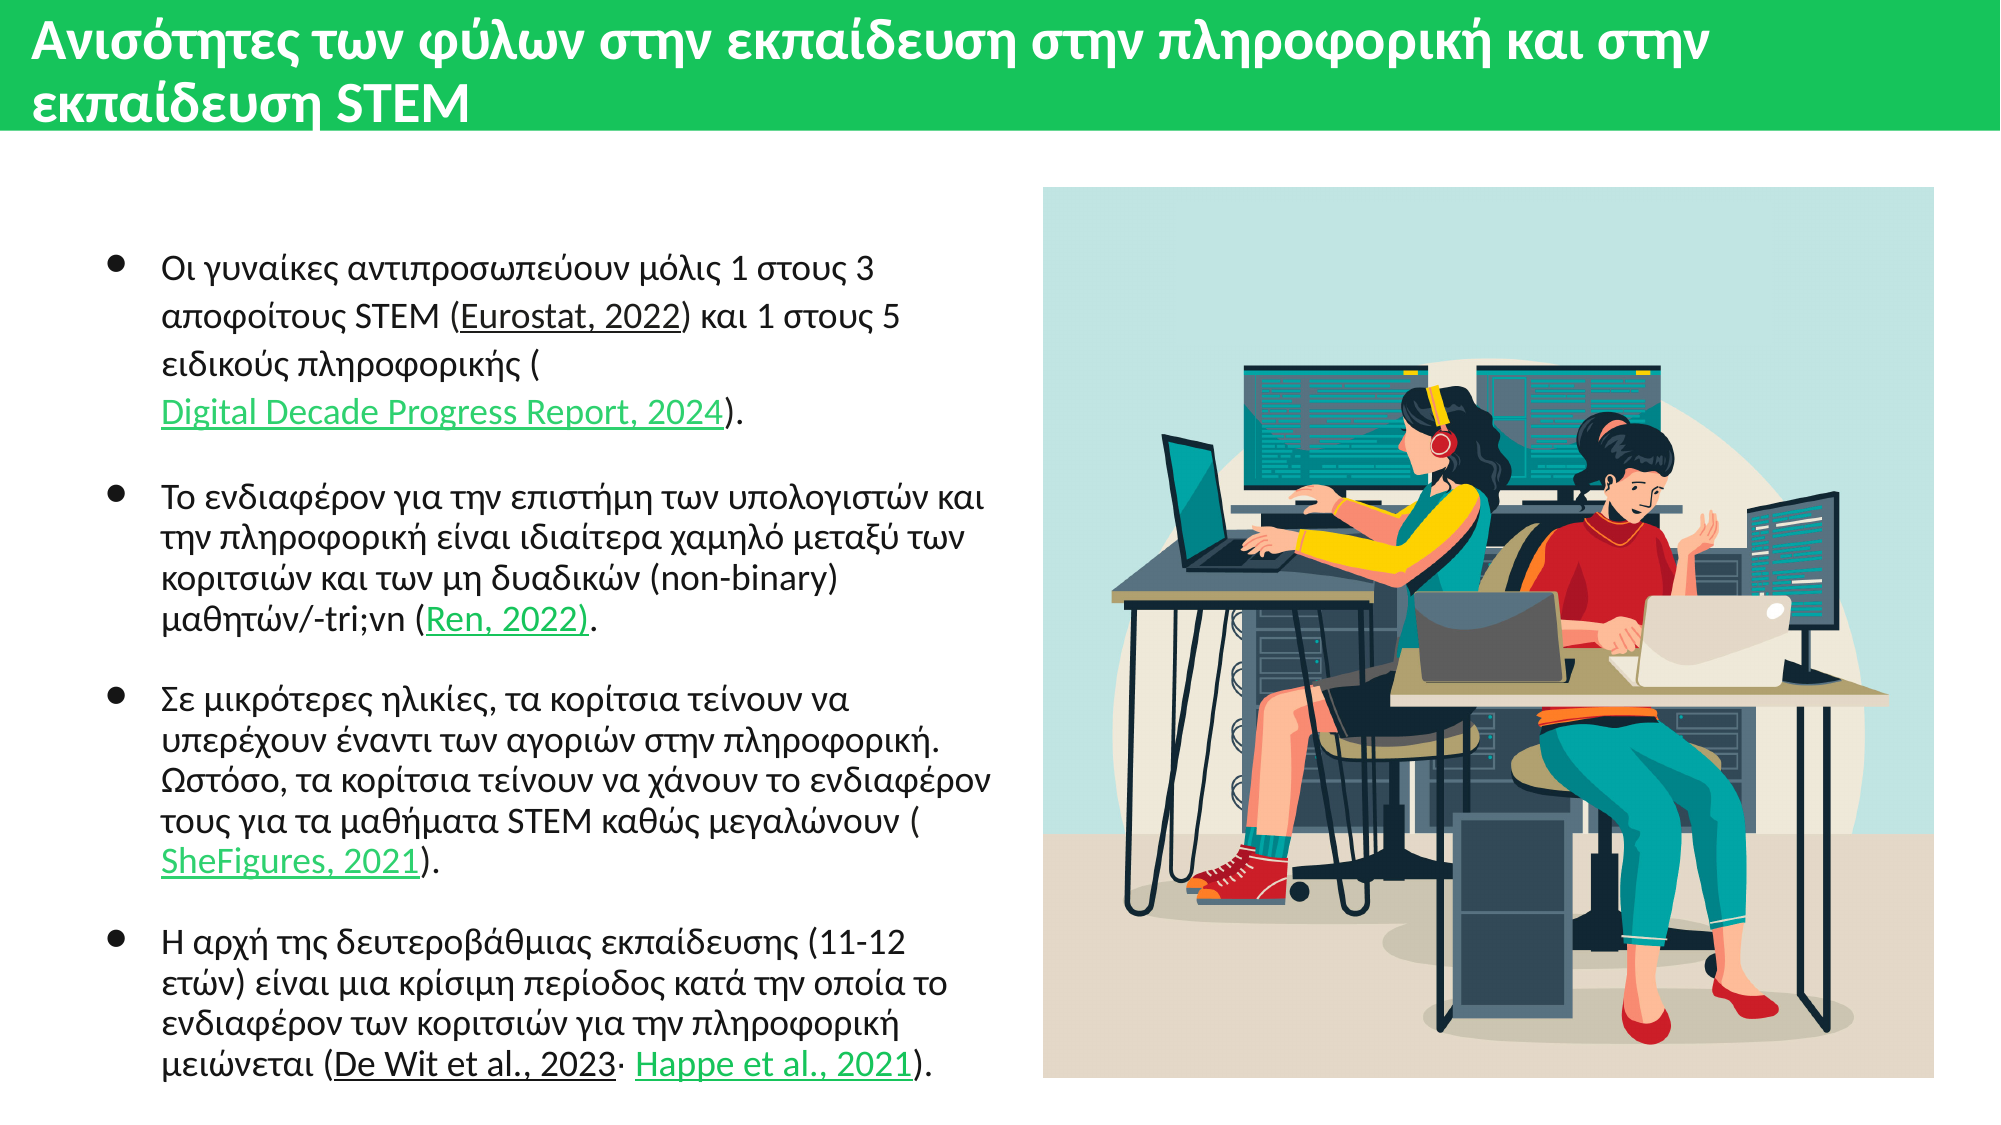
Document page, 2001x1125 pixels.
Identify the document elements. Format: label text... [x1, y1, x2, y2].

picture [1043, 187, 1935, 1079]
list Οι γυναίκες αντιπροσωπεύουν μόλις 1 στους 3 αποφοίτους STEM (Eurostat, 2022) και 1 στους 5 ειδικούς πληροφορικής (Digital Decade Progress Report, 2024). Το ενδιαφέρον για την επιστήμη των υπολογιστών και την πληροφορική είναι ιδιαίτερα χαμηλό μεταξύ των κοριτσιών και των μη δυαδικών (non-binary) μαθητών/-tri;vn (Ren, 2022). Σε μικρότερες ηλικίες, τα κορίτσια τείνουν να υπερέχουν έναντι των αγοριών στην πληροφορική. Ωστόσο, τα κορίτσια τείνουν να χάνουν το ενδιαφέρον τους για τα μαθήματα STEM καθώς μεγαλώνουν (SheFigures, 2021). Η αρχή της δευτεροβάθμιας εκπαίδευσης (11-12 ετών) είναι μια κρίσιμη περίοδος κατά την οποία το ενδιαφέρον των κοριτσιών για την πληροφορική μειώνεται (De Wit et al., 2023· Happe et al., 2021). [71, 232, 1014, 1079]
title Ανισότητες των φύλων στην εκπαίδευση στην πληροφορική και στην εκπαίδευση STEM [16, 13, 1976, 131]
